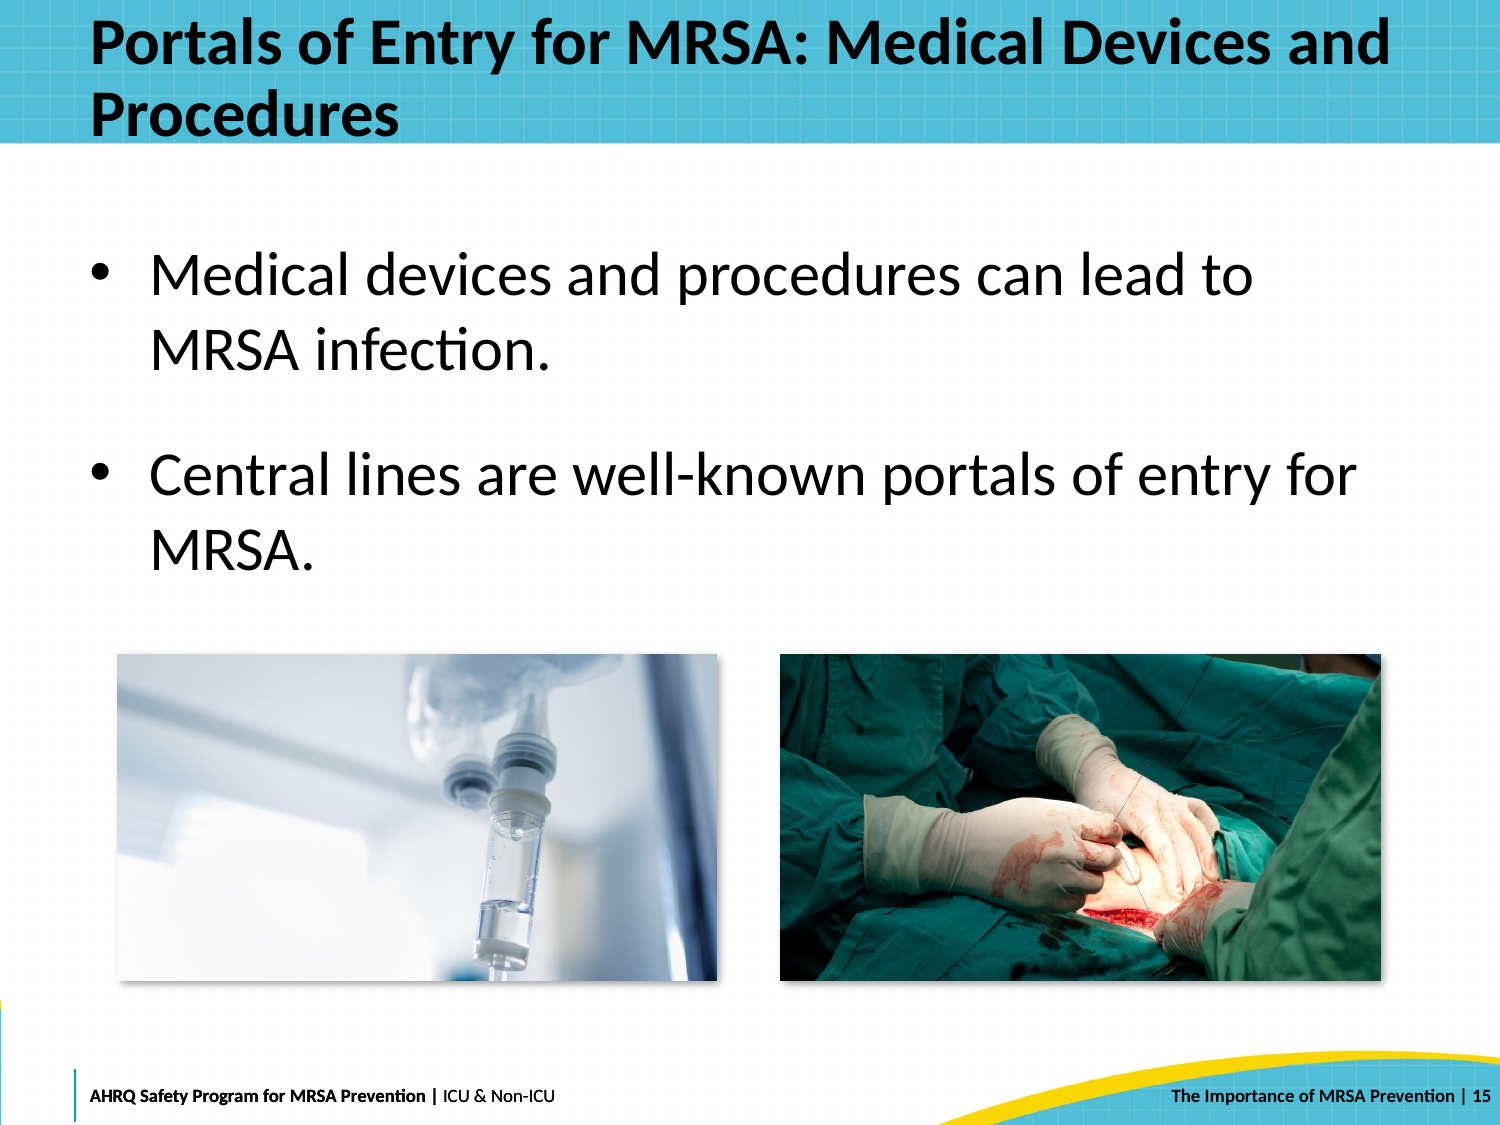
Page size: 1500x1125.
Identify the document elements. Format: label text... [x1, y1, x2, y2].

list Medical devices and procedures can lead to MRSA infection. Central lines are well-known portals of entry for MRSA. [74, 225, 1425, 672]
picture [0, 0, 1500, 1125]
title Portals of Entry for MRSA: Medical Devices and Procedures [75, 0, 1425, 150]
slide_number | 15 [1455, 1065, 1500, 1125]
